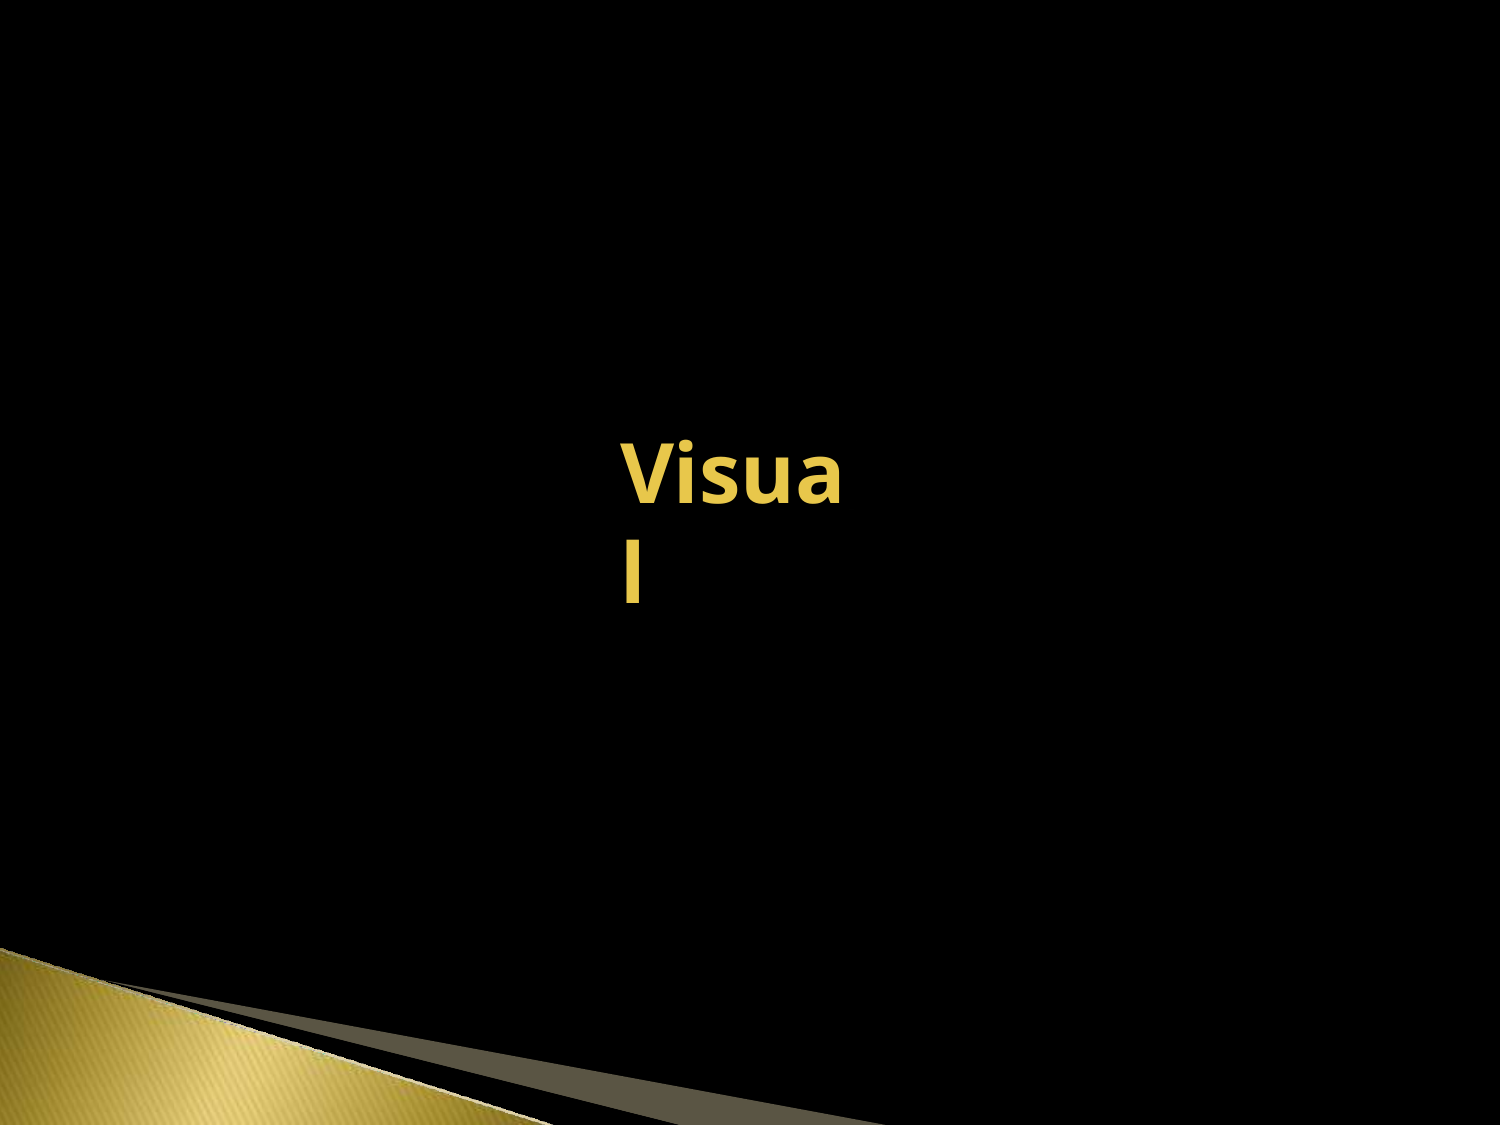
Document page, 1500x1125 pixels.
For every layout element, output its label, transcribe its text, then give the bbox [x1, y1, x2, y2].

picture [0, 948, 558, 1125]
title Visual [618, 418, 866, 621]
text_box [565, 406, 918, 540]
